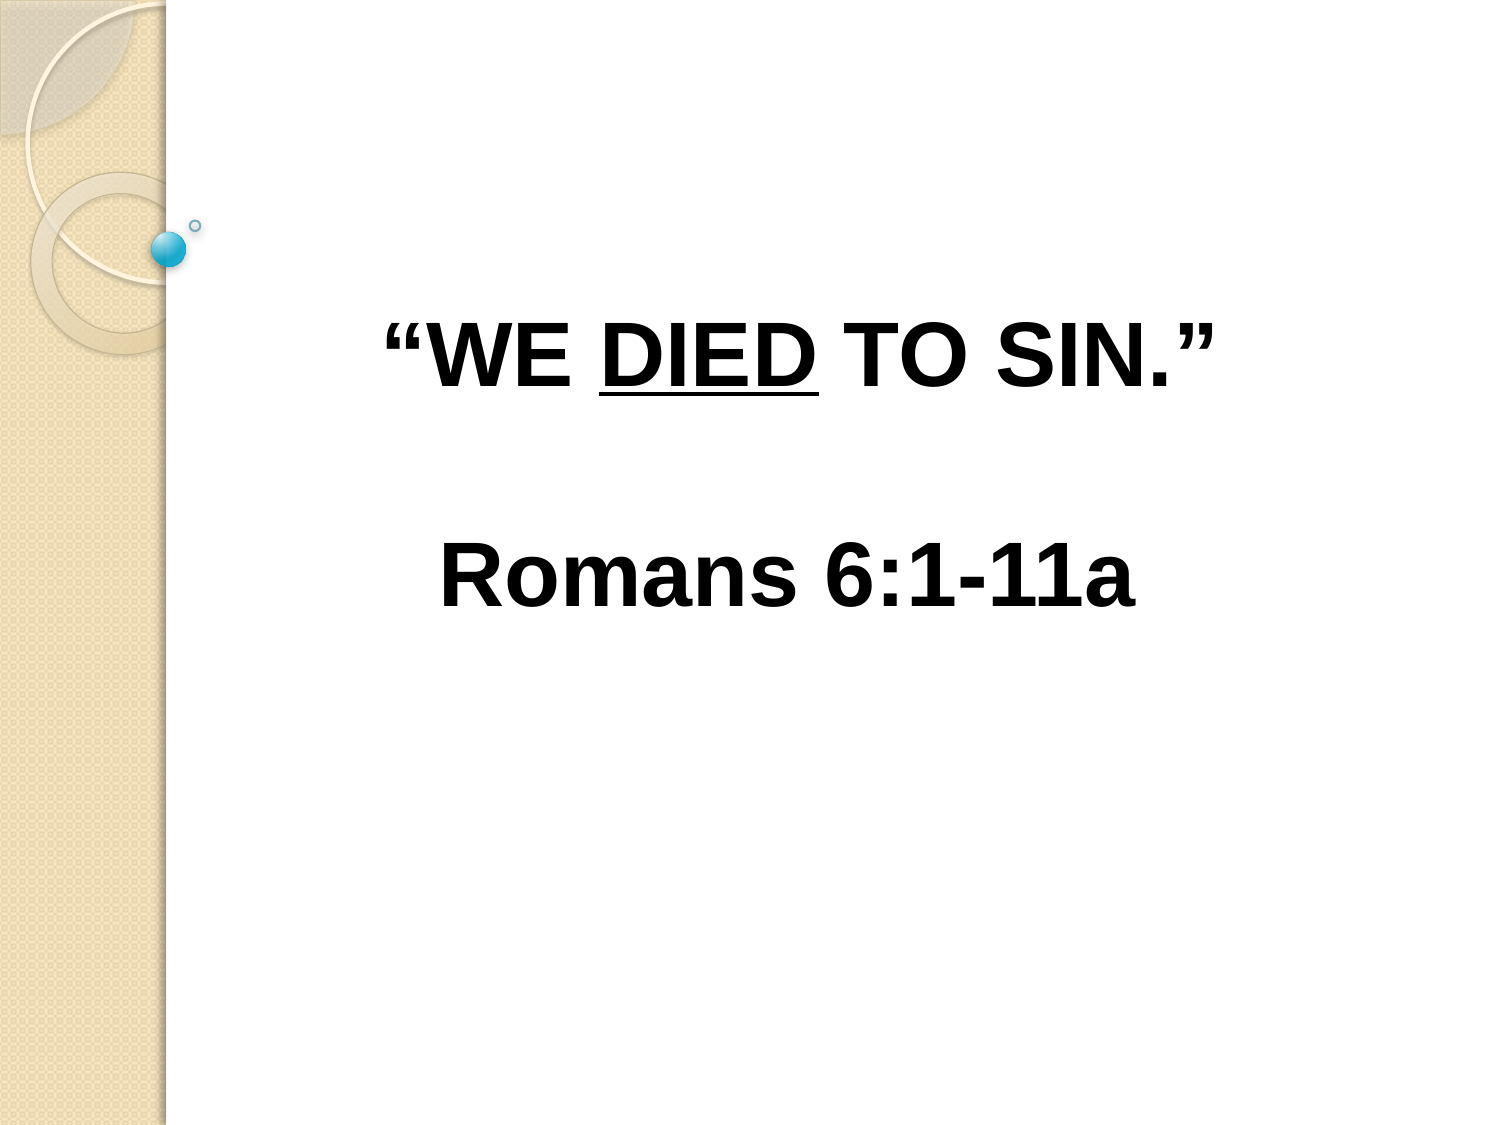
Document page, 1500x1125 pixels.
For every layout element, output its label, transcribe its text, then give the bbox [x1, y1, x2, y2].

text_box “WE DIED TO SIN.” Romans 6:1-11a [300, 287, 1300, 633]
